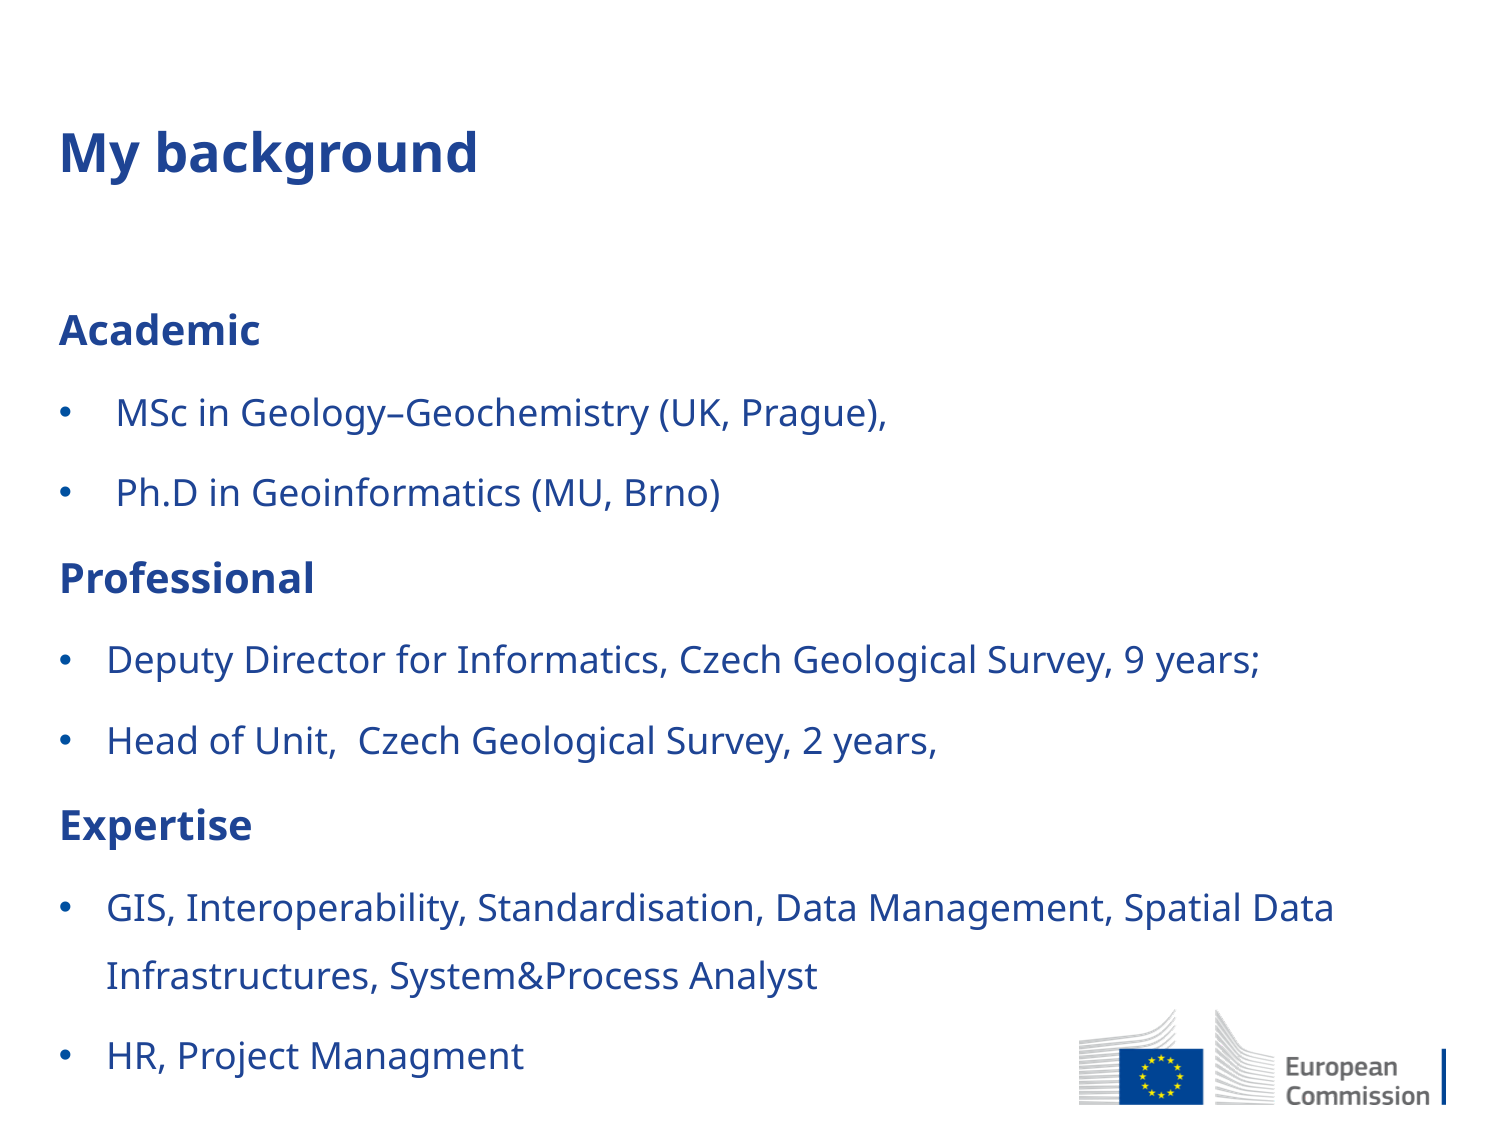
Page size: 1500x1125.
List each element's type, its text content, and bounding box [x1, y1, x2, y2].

list Academic MSc in Geology–Geochemistry (UK, Prague), Ph.D in Geoinformatics (MU, Brno) Professional Deputy Director for Informatics, Czech Geological Survey, 9 years; Head of Unit, Czech Geological Survey, 2 years, Expertise GIS, Interoperability, Standardisation, Data Management, Spatial Data Infrastructures, System&Process Analyst HR, Project Managment [0, 172, 1500, 1125]
title My background [0, 0, 1500, 172]
